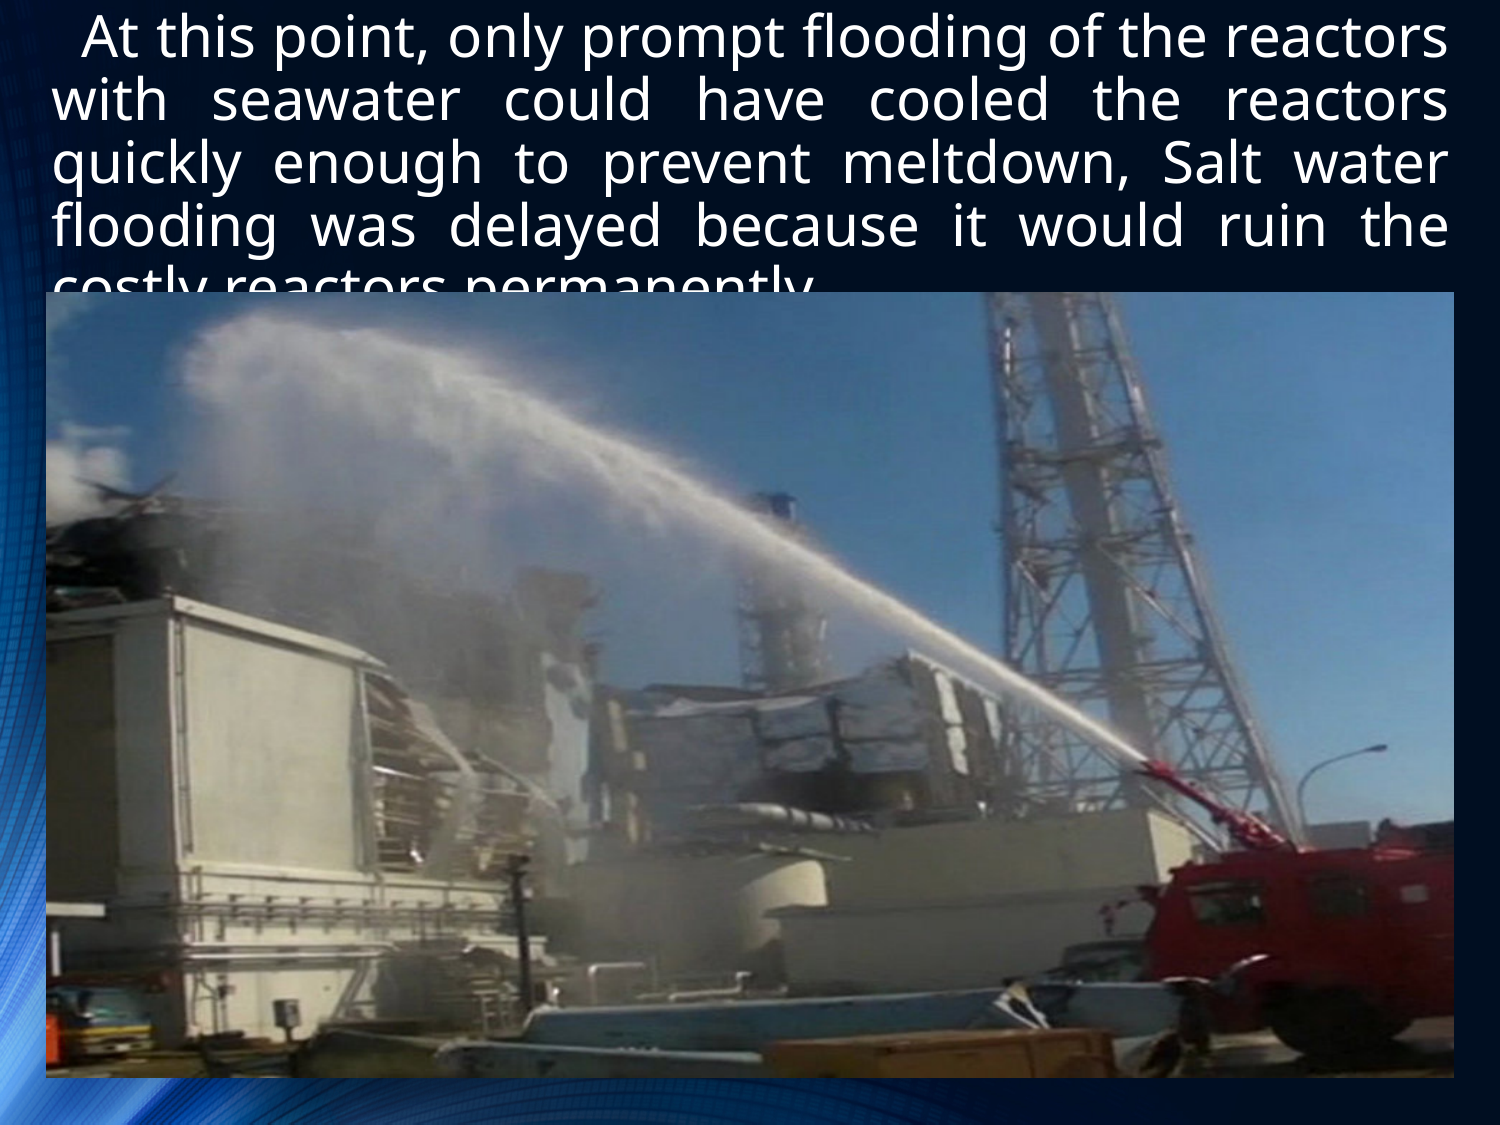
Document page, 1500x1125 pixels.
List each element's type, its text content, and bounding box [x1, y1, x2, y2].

picture [0, 0, 1500, 1125]
list At this point, only prompt flooding of the reactors with seawater could have cooled the reactors quickly enough to prevent meltdown, Salt water flooding was delayed because it would ruin the costly reactors permanently. [0, 0, 1465, 728]
